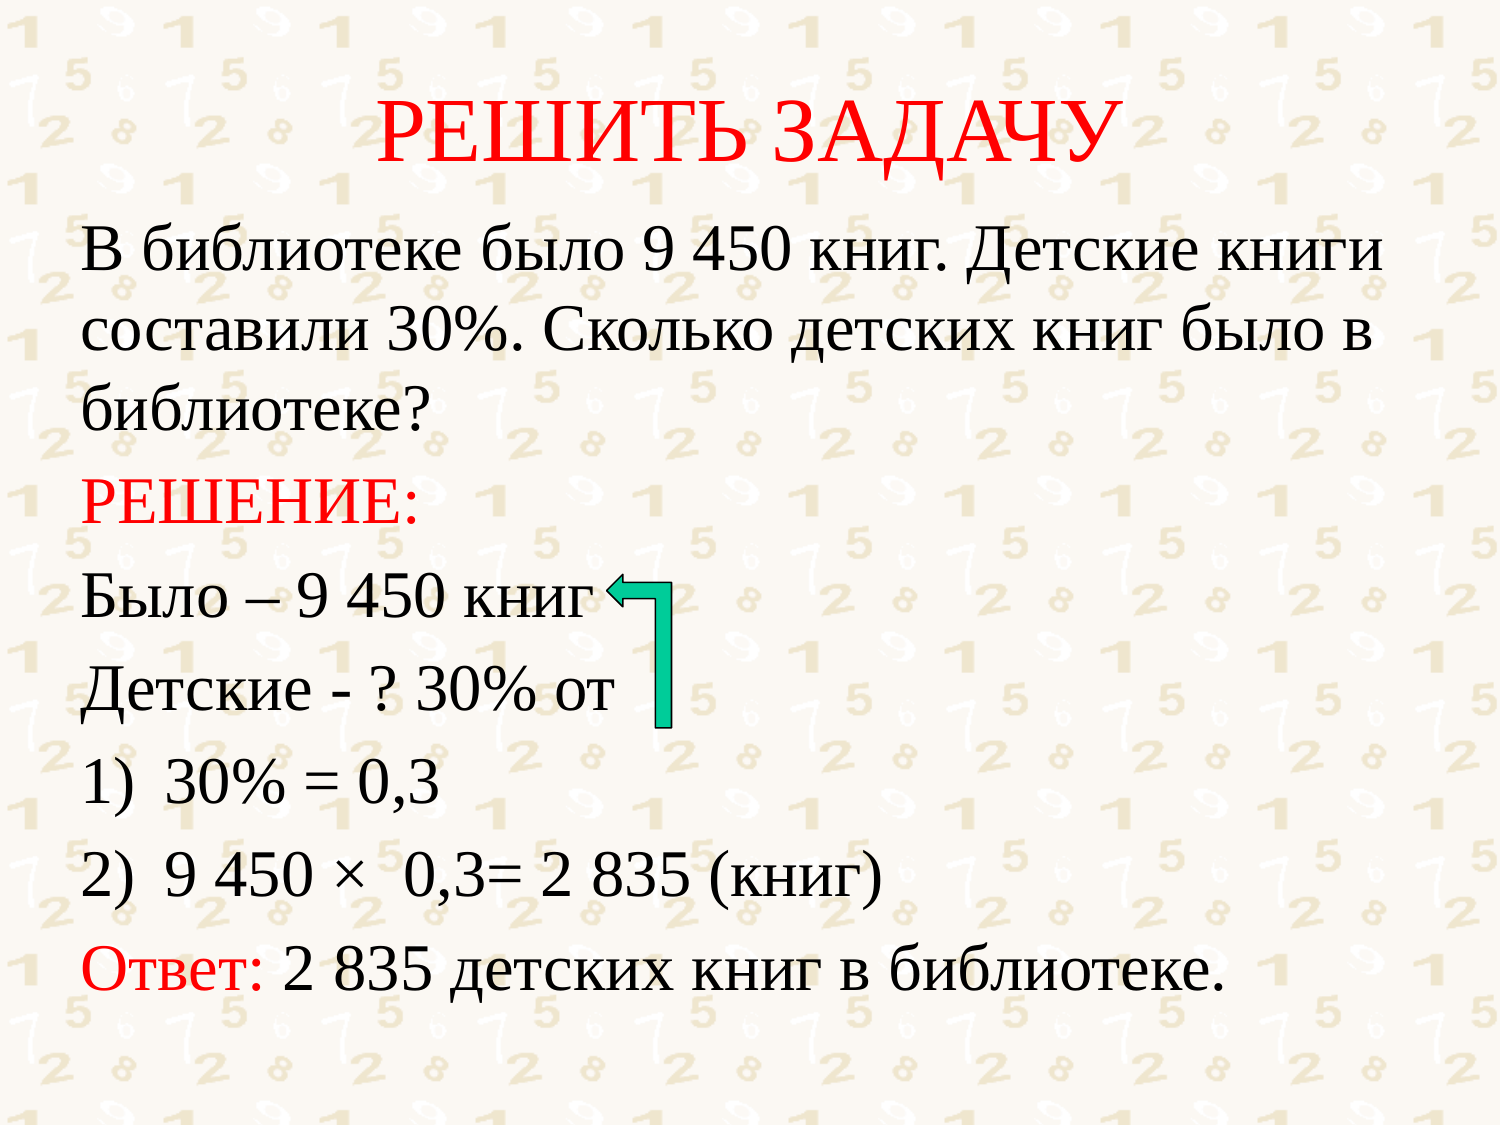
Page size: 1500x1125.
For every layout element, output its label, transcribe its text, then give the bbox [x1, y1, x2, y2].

list В библиотеке было 9 450 книг. Детские книги составили 30%. Сколько детских книг было в библиотеке? РЕШЕНИЕ: Было – 9 450 книг Детские - ? 30% от 30% = 0,3 9 450 × 0,3= 2 835 (книг) Ответ: 2 835 детских книг в библиотеке. [64, 196, 1459, 872]
picture [0, 0, 1500, 1125]
text_box [606, 574, 672, 728]
title РЕШИТЬ ЗАДАЧУ [112, 30, 1388, 196]
